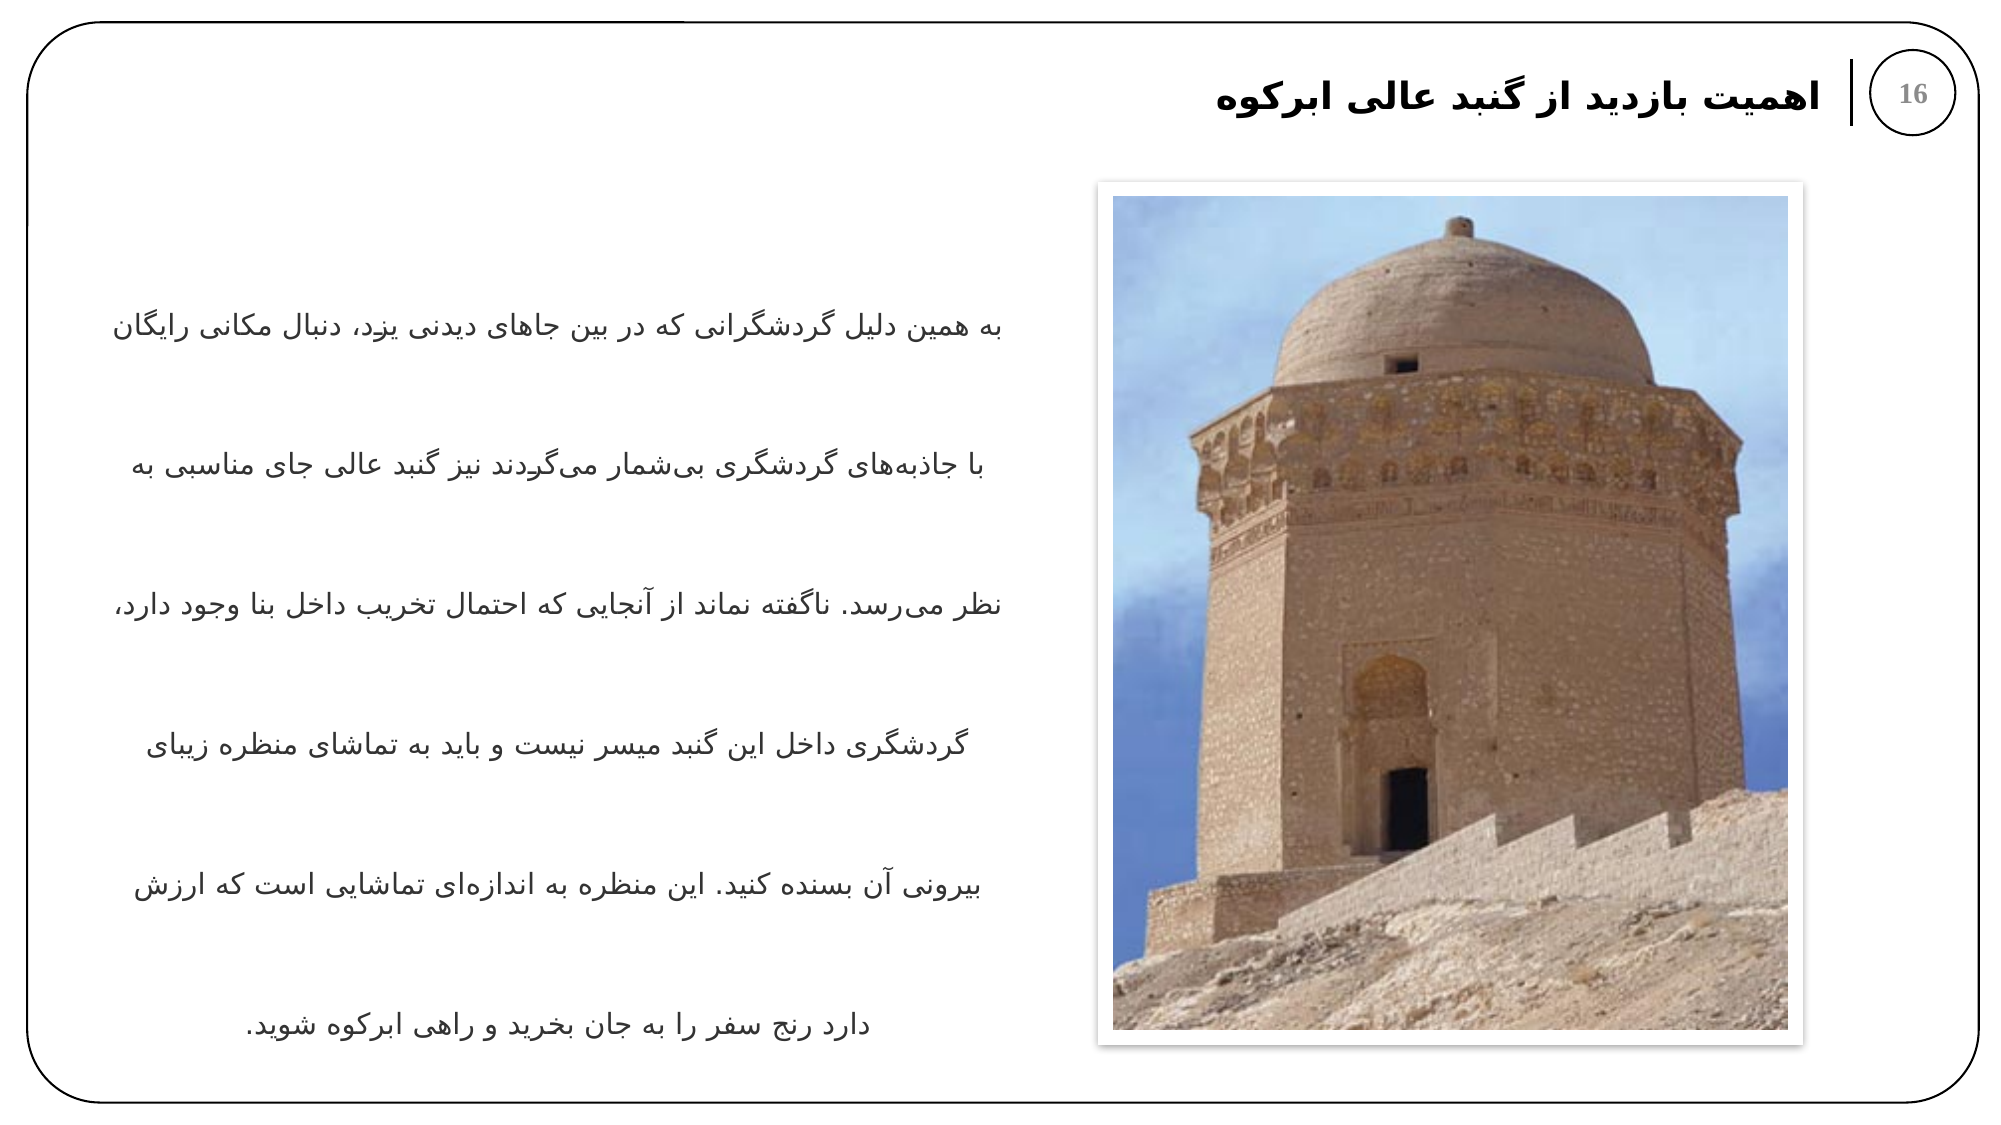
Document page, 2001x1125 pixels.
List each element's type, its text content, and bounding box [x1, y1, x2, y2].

picture [1112, 196, 1788, 1031]
slide_number 16 [1879, 62, 1947, 122]
text_box به همین دلیل گردشگرانی که در بین جاهای دیدنی یزد، دنبال مکانی رایگان با جاذبه‌های گردشگری بی‌شمار می‌گردند نیز گنبد عالی جای مناسبی به نظر می‌رسد. ناگفته نماند از آنجایی که احتمال تخریب داخل بنا وجود دارد، گردشگری داخل این گنبد میسر نیست و باید به تماشای منظره زیبای بیرونی آن بسنده کنید. این منظره به اندازه‌ای تماشایی است که ارزش دارد رنج سفر را به جان بخرید و راهی ابرکوه شوید. [89, 193, 1026, 1048]
text_box اهمیت بازدید از گنبد عالی ابرکوه [1025, 64, 1837, 125]
